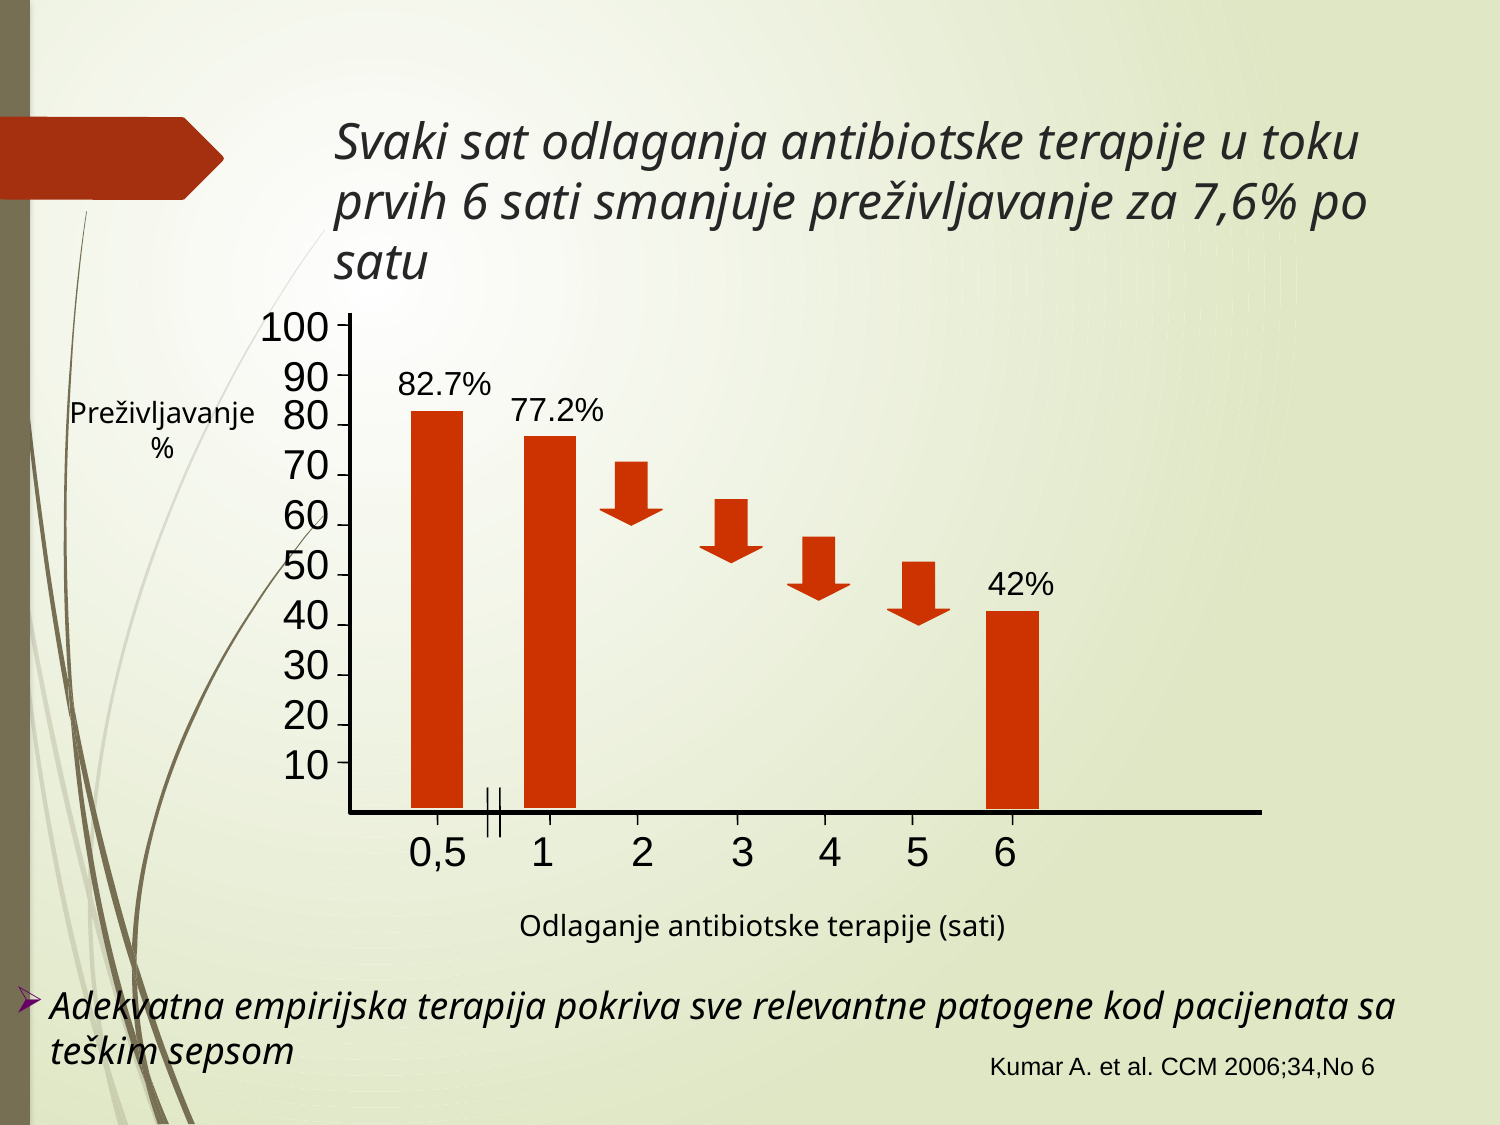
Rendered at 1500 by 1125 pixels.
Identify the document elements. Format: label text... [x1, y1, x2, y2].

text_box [224, 299, 1263, 876]
text_box Preživljavanje % [37, 387, 219, 473]
title Svaki sat odlaganja antibiotske terapije u toku prvih 6 sati smanjuje preživljavanje za 7,6% po satu [319, 102, 1400, 313]
text_box Odlaganje antibiotske terapije (sati) [499, 899, 1025, 950]
text_box Kumar A. et al. CCM 2006;34,No 6 [974, 1042, 1500, 1088]
text_box Adekvatna empirijska terapija pokriva sve relevantne patogene kod pacijenata sa teškim sepsom [0, 974, 1413, 1080]
